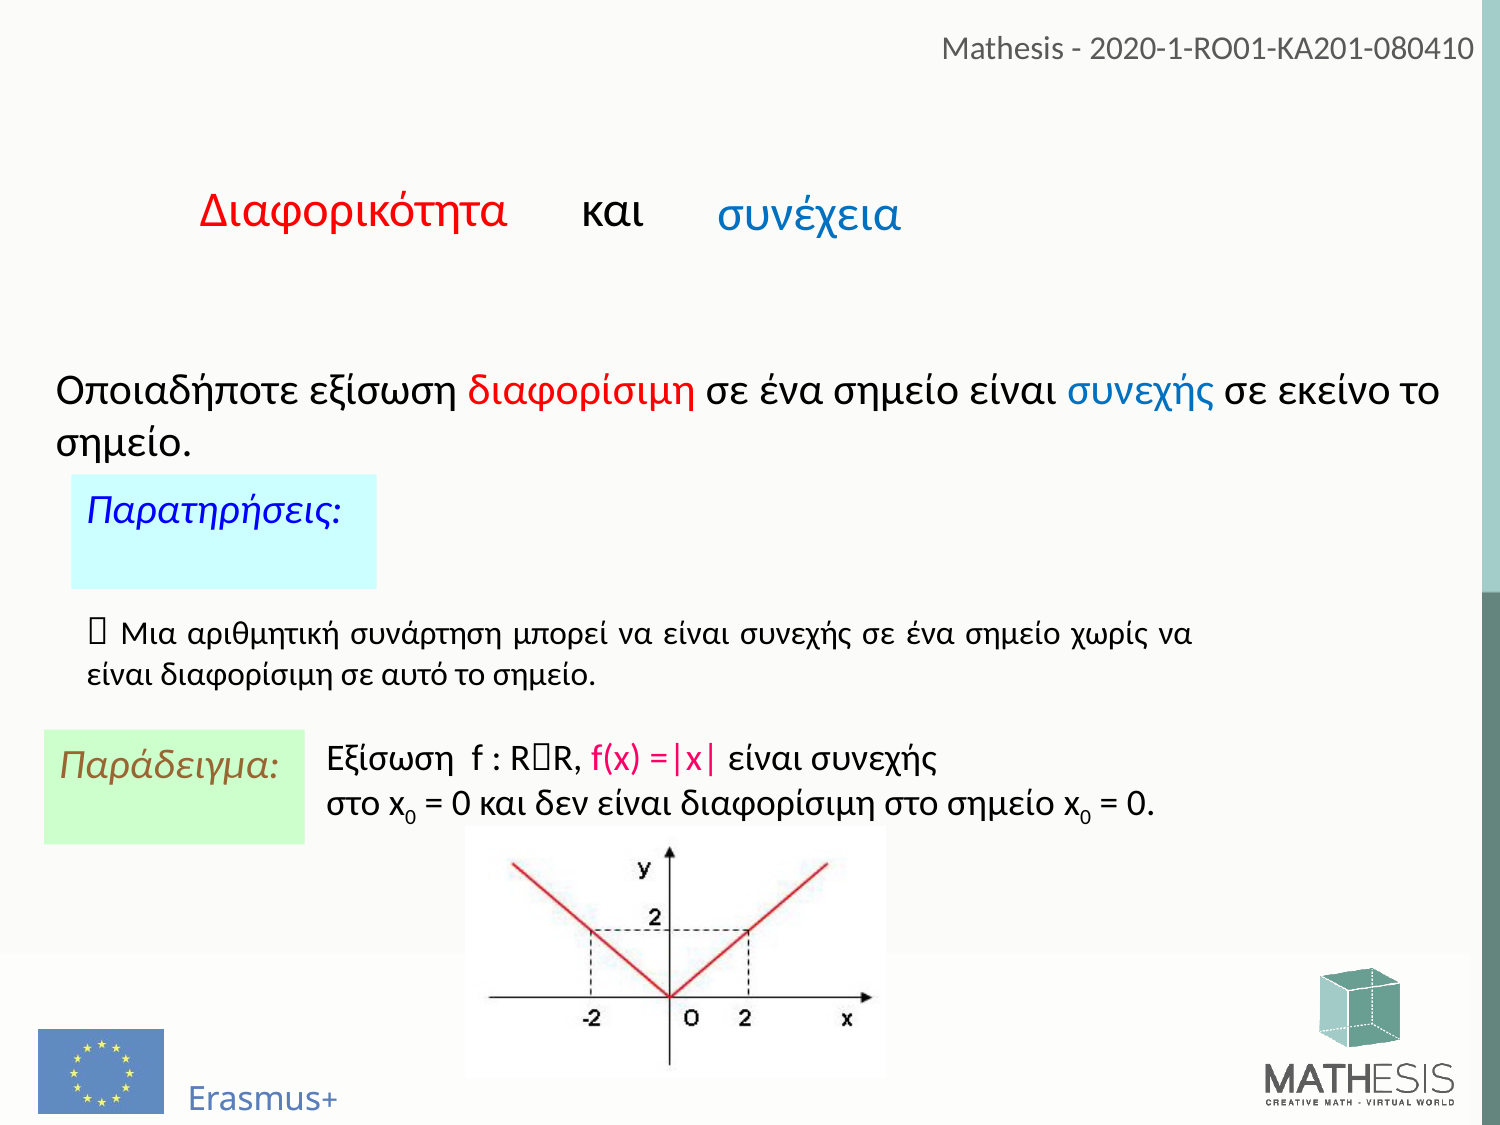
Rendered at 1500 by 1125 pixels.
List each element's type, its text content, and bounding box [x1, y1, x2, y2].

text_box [182, 167, 918, 305]
text_box Εξίσωση f : RR, f(x) =|x| είναι συνεχής στο x0 = 0 και δεν είναι διαφορίσιμη στο σημείο x0 = 0. [311, 725, 1382, 836]
picture [465, 825, 886, 1079]
text_box Παράδειγμα: [44, 729, 305, 845]
text_box  Μια αριθμητική συνάρτηση μπορεί να είναι συνεχής σε ένα σημείο χωρίς να είναι διαφορίσιμη σε αυτό το σημείο. [71, 599, 1209, 700]
text_box Παρατηρήσεις: [71, 474, 377, 590]
text_box Οποιαδήποτε εξίσωση διαφορίσιμη σε ένα σημείο είναι συνεχής σε εκείνο το σημείο. [41, 353, 1500, 473]
